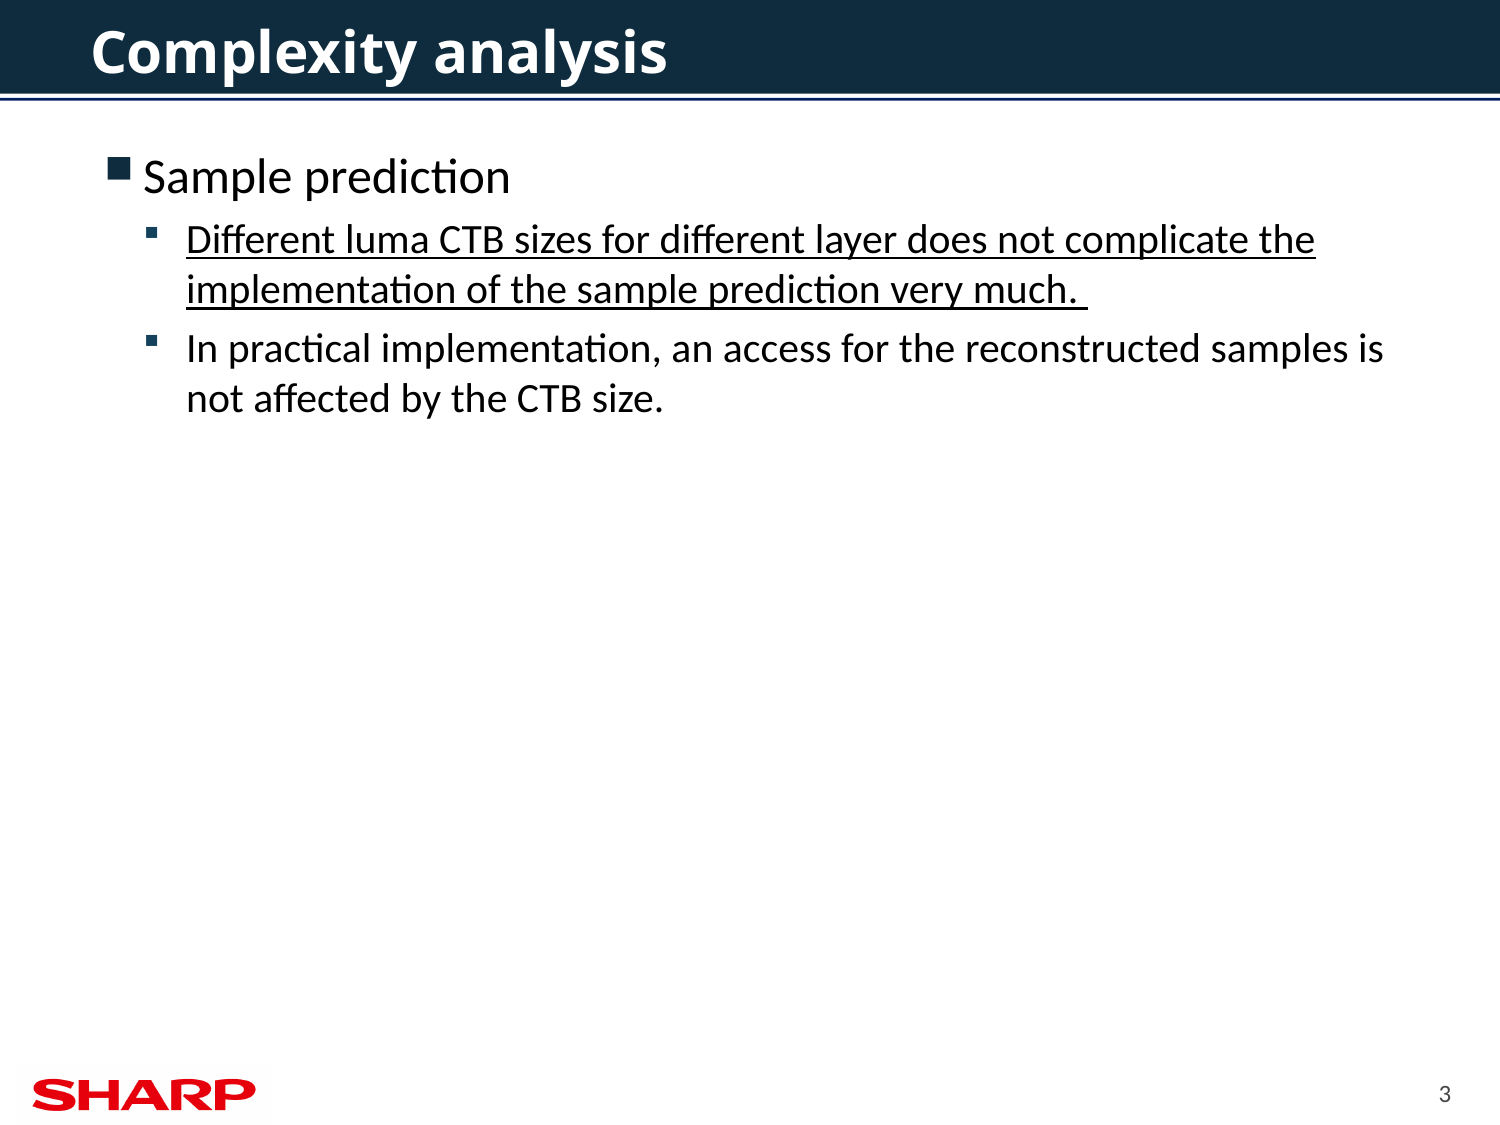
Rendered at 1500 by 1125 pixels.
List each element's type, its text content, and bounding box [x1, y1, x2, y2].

list Sample prediction Different luma CTB sizes for different layer does not complicate the implementation of the sample prediction very much. In practical implementation, an access for the reconstructed samples is not affected by the CTB size. [74, 128, 1426, 1051]
slide_number 3 [1345, 1062, 1467, 1108]
picture [17, 1064, 271, 1125]
title Complexity analysis [74, 15, 1426, 85]
